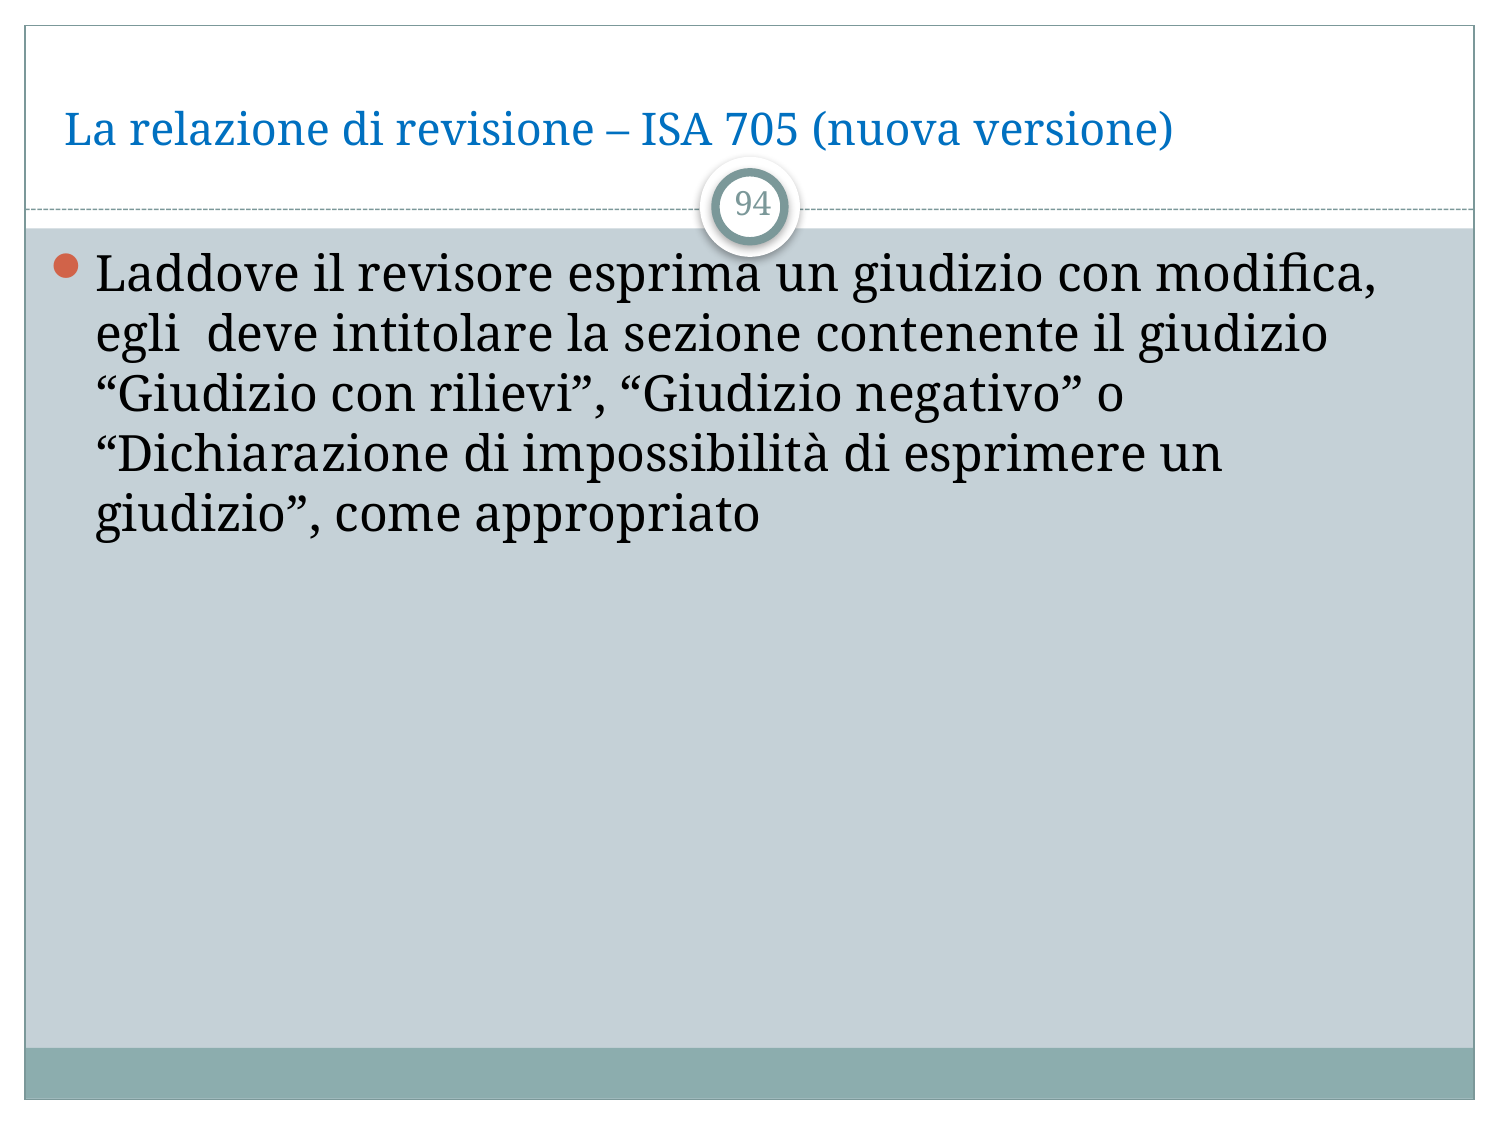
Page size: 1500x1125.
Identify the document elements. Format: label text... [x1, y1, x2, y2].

title La relazione di revisione – ISA 705 (nuova versione) [49, 37, 1450, 162]
list Laddove il revisore esprima un giudizio con modifica, egli deve intitolare la sezione contenente il giudizio “Giudizio con rilievi”, “Giudizio negativo” o “Dichiarazione di impossibilità di esprimere un giudizio”, come appropriato [35, 234, 1431, 985]
slide_number 94 [715, 168, 791, 241]
